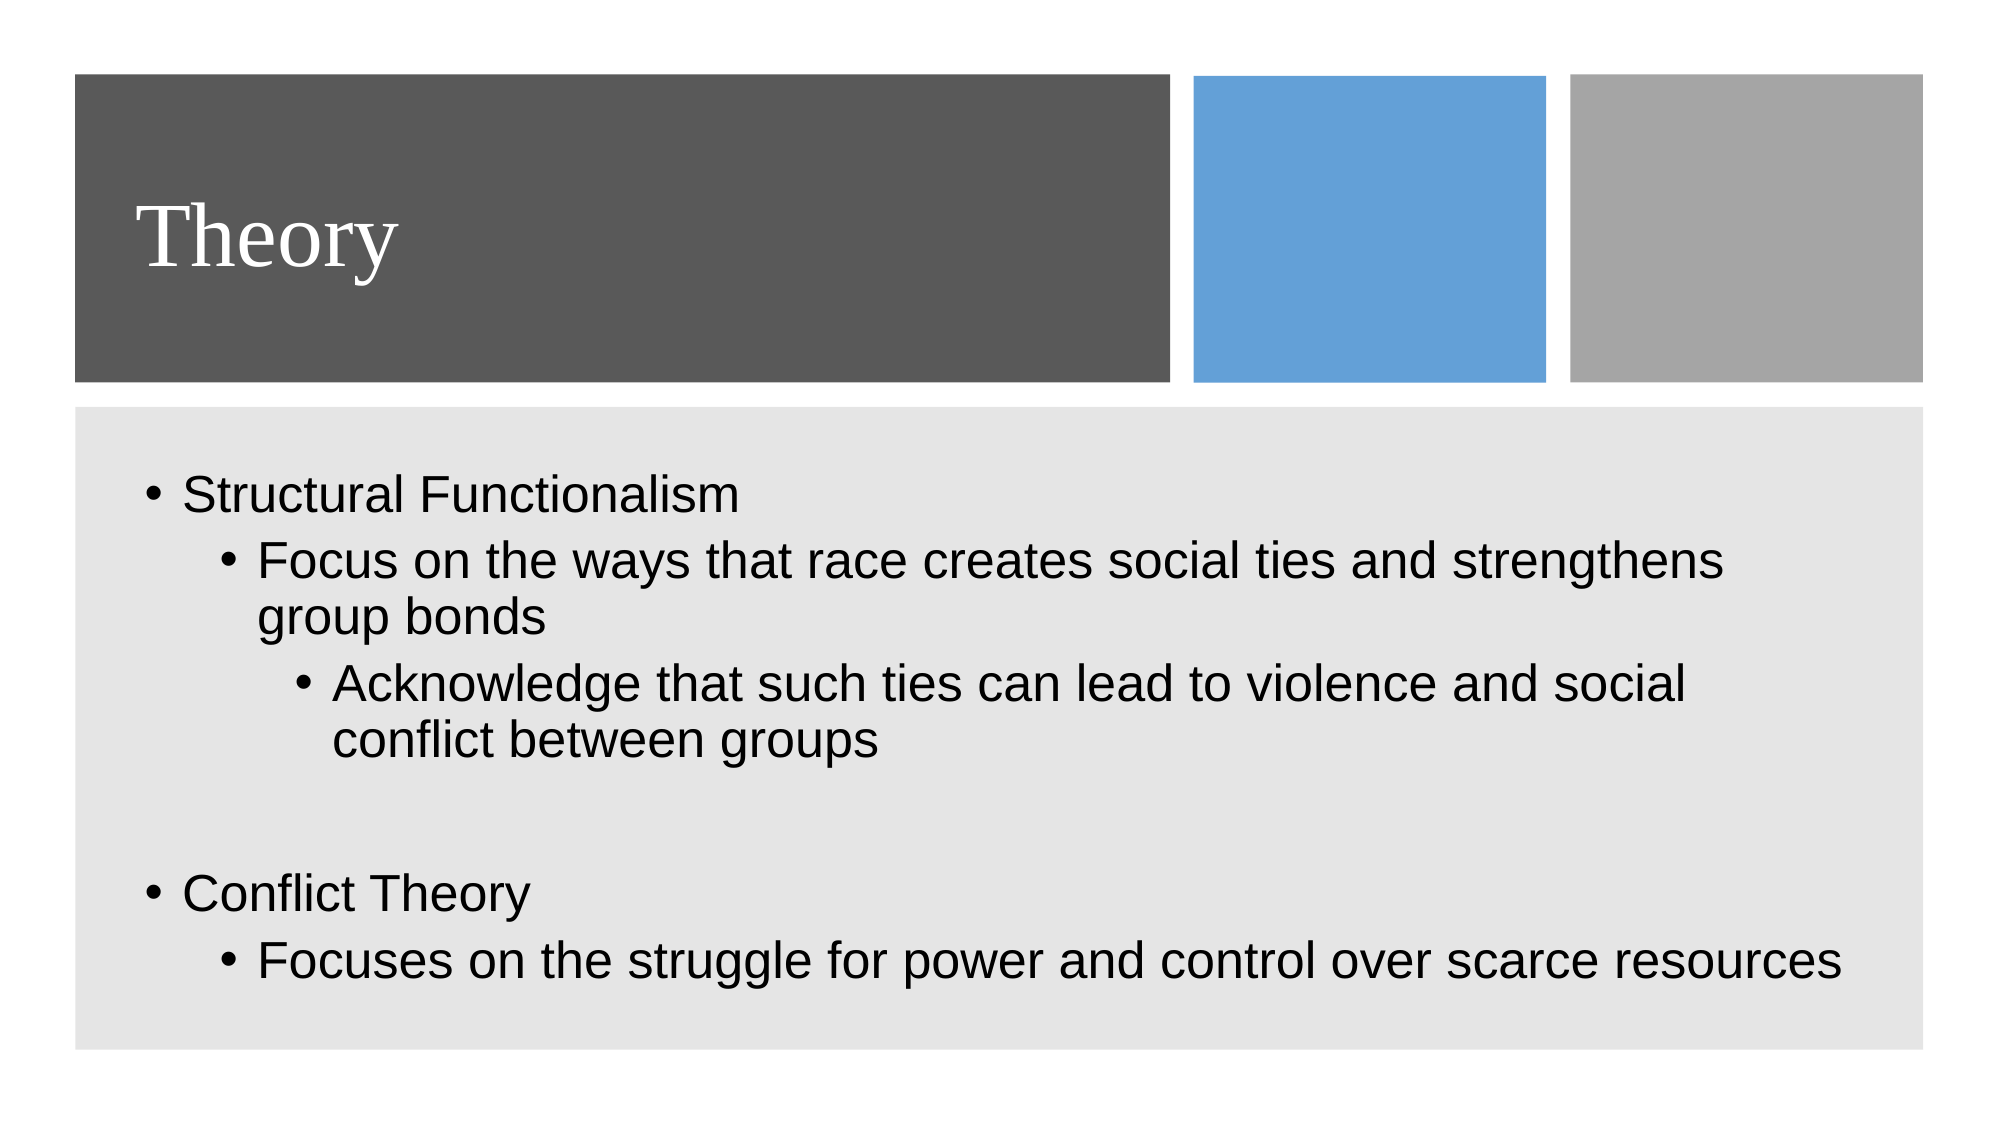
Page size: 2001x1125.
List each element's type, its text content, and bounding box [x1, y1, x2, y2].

text_box [74, 73, 1171, 383]
list Structural Functionalism Focus on the ways that race creates social ties and strengthens group bonds Acknowledge that such ties can lead to violence and social conflict between groups Conflict Theory Focuses on the struggle for power and control over scarce resources [129, 459, 1868, 998]
text_box [74, 406, 1924, 1051]
text_box [1193, 75, 1547, 384]
title Theory [120, 120, 1119, 354]
text_box [1569, 73, 1924, 383]
